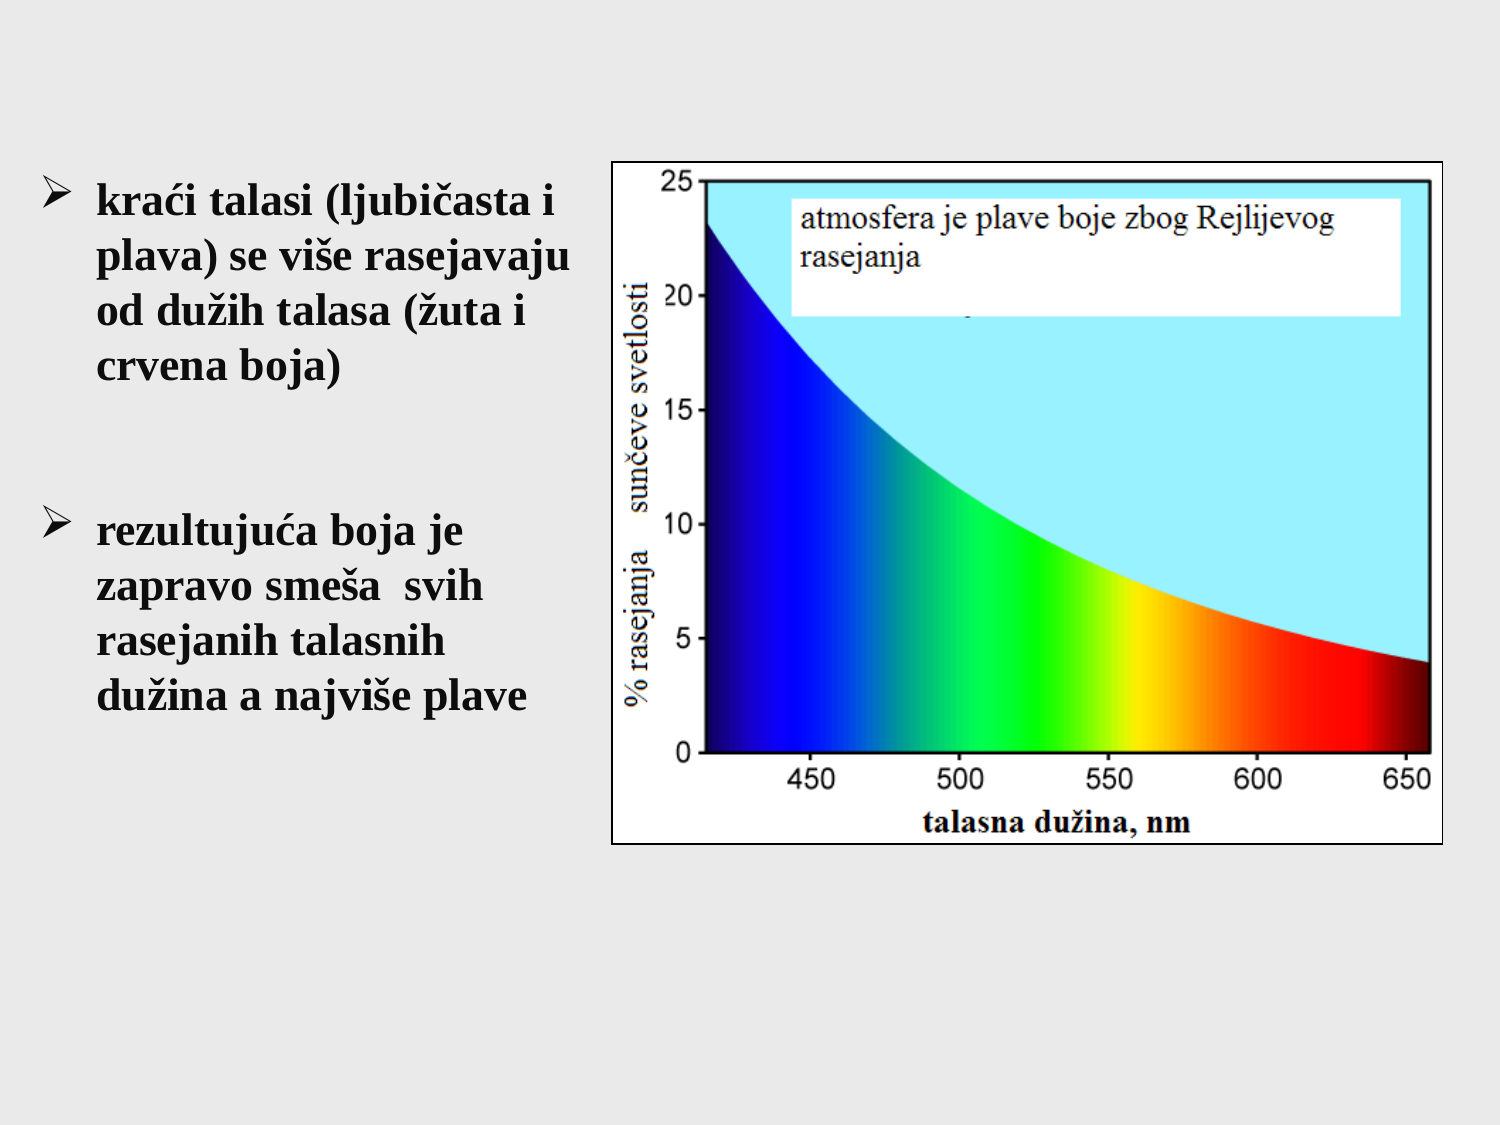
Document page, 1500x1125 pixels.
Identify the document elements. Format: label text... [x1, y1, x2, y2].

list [612, 162, 1443, 844]
text_box kraći talasi (ljubičasta i plava) se više rasejavaju od dužih talasa (žuta i crvena boja) rezultujuća boja je zapravo smeša svih rasejanih talasnih dužina a najviše plave [24, 162, 588, 794]
